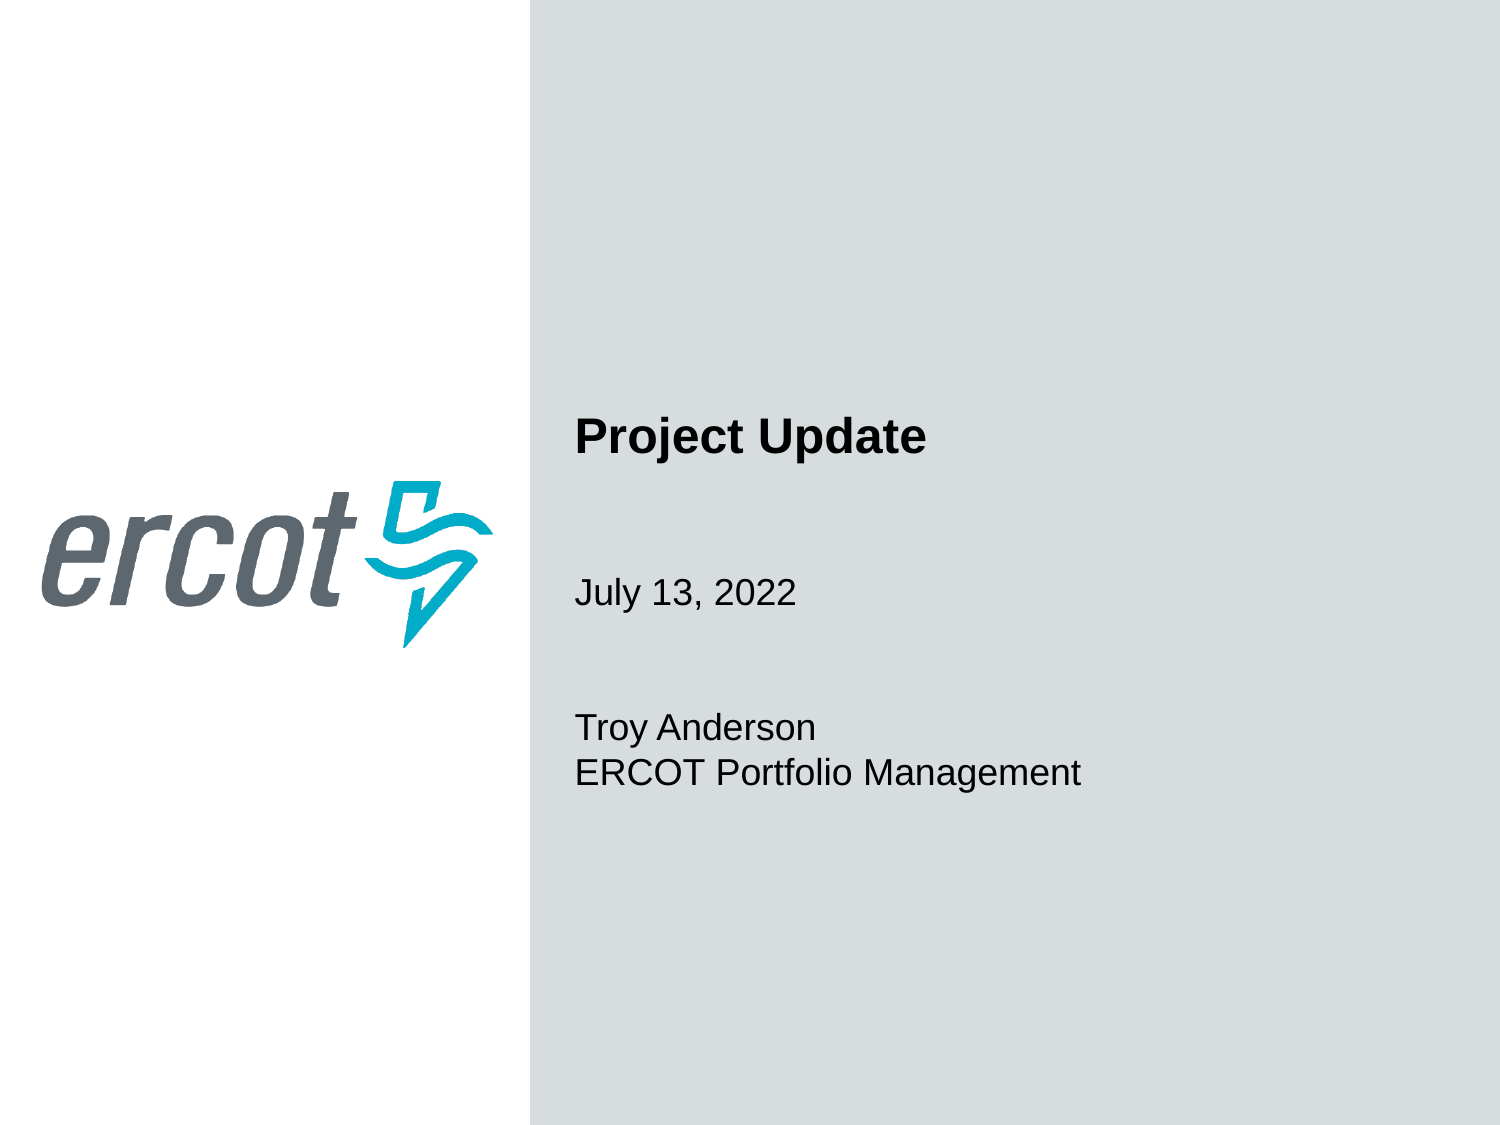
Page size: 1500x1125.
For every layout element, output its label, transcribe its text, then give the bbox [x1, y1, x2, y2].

picture [32, 471, 501, 654]
text_box Project Update July 13, 2022 Troy Anderson ERCOT Portfolio Management [559, 395, 1486, 801]
